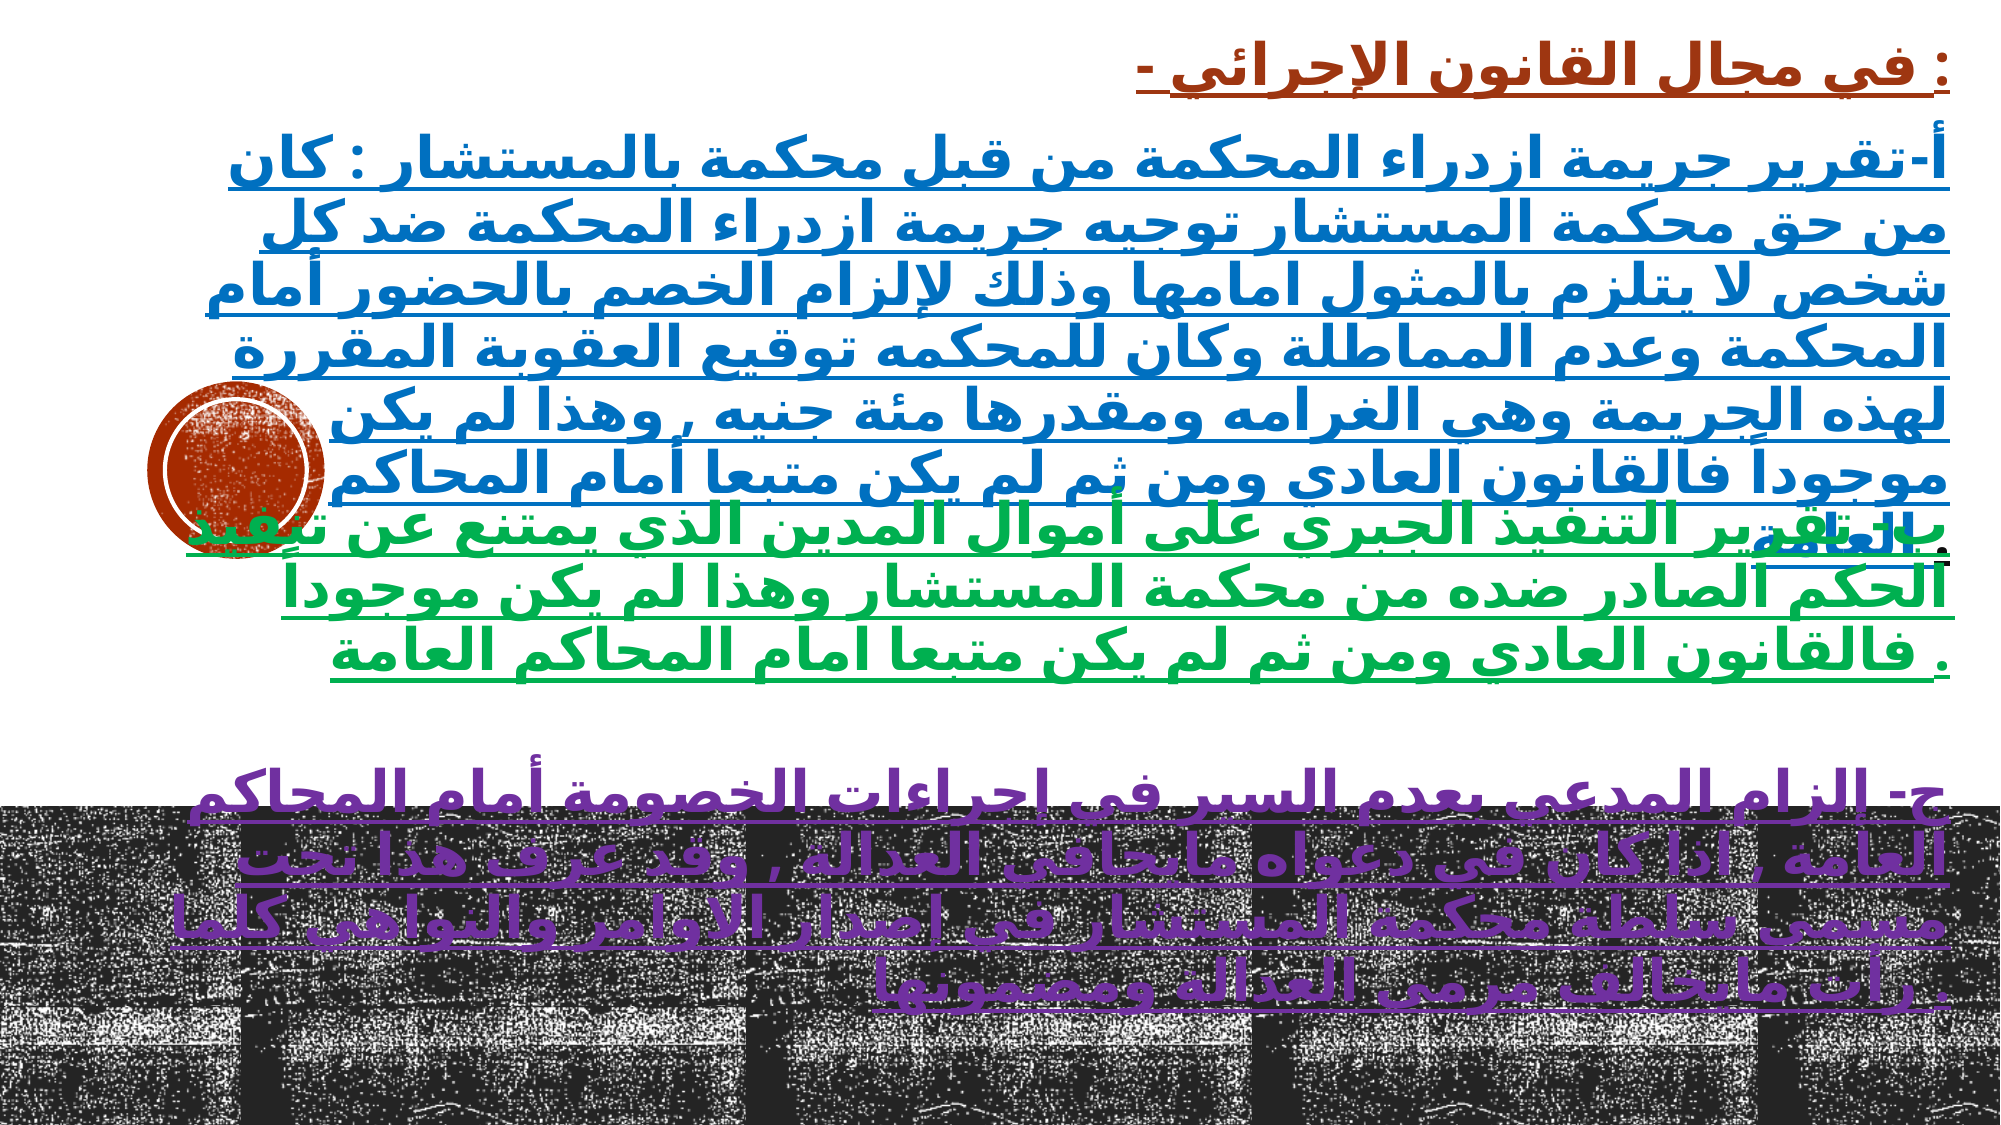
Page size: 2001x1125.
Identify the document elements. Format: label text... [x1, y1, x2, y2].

text_box ج- إلزام المدعي بعدم السير في إجراءات الخصومة أمام المحاكم العامة , اذا كان في دعواه مايجافي العدالة , وقد عرف هذا تحت مسمى سلطة محكمة المستشار في إصدار الاوامر والنواهي كلما رأت مايخالف مرمى العدالة ومضمونها . [46, 754, 1966, 1022]
text_box ب- تقرير التنفيذ الجبري على أموال المدين الذي يمتنع عن تنفيذ الحكم الصادر ضده من محكمة المستشار وهذا لم يكن موجوداً فالقانون العادي ومن ثم لم يكن متبعا امام المحاكم العامة . [103, 486, 1966, 754]
title - في مجال القانون الإجرائي : [442, 8, 1966, 121]
list أ-تقرير جريمة ازدراء المحكمة من قبل محكمة بالمستشار : كان من حق محكمة المستشار توجيه جريمة ازدراء المحكمة ضد كل شخص لا يتلزم بالمثول امامها وذلك لإلزام الخصم بالحضور أمام المحكمة وعدم المماطلة وكان للمحكمه توقيع العقوبة المقررة لهذه الجريمة وهي الغرامه ومقدرها مئة جنيه , وهذا لم يكن موجوداً فالقانون العادي ومن ثم لم يكن متبعا أمام المحاكم العامة . [133, 121, 1966, 354]
